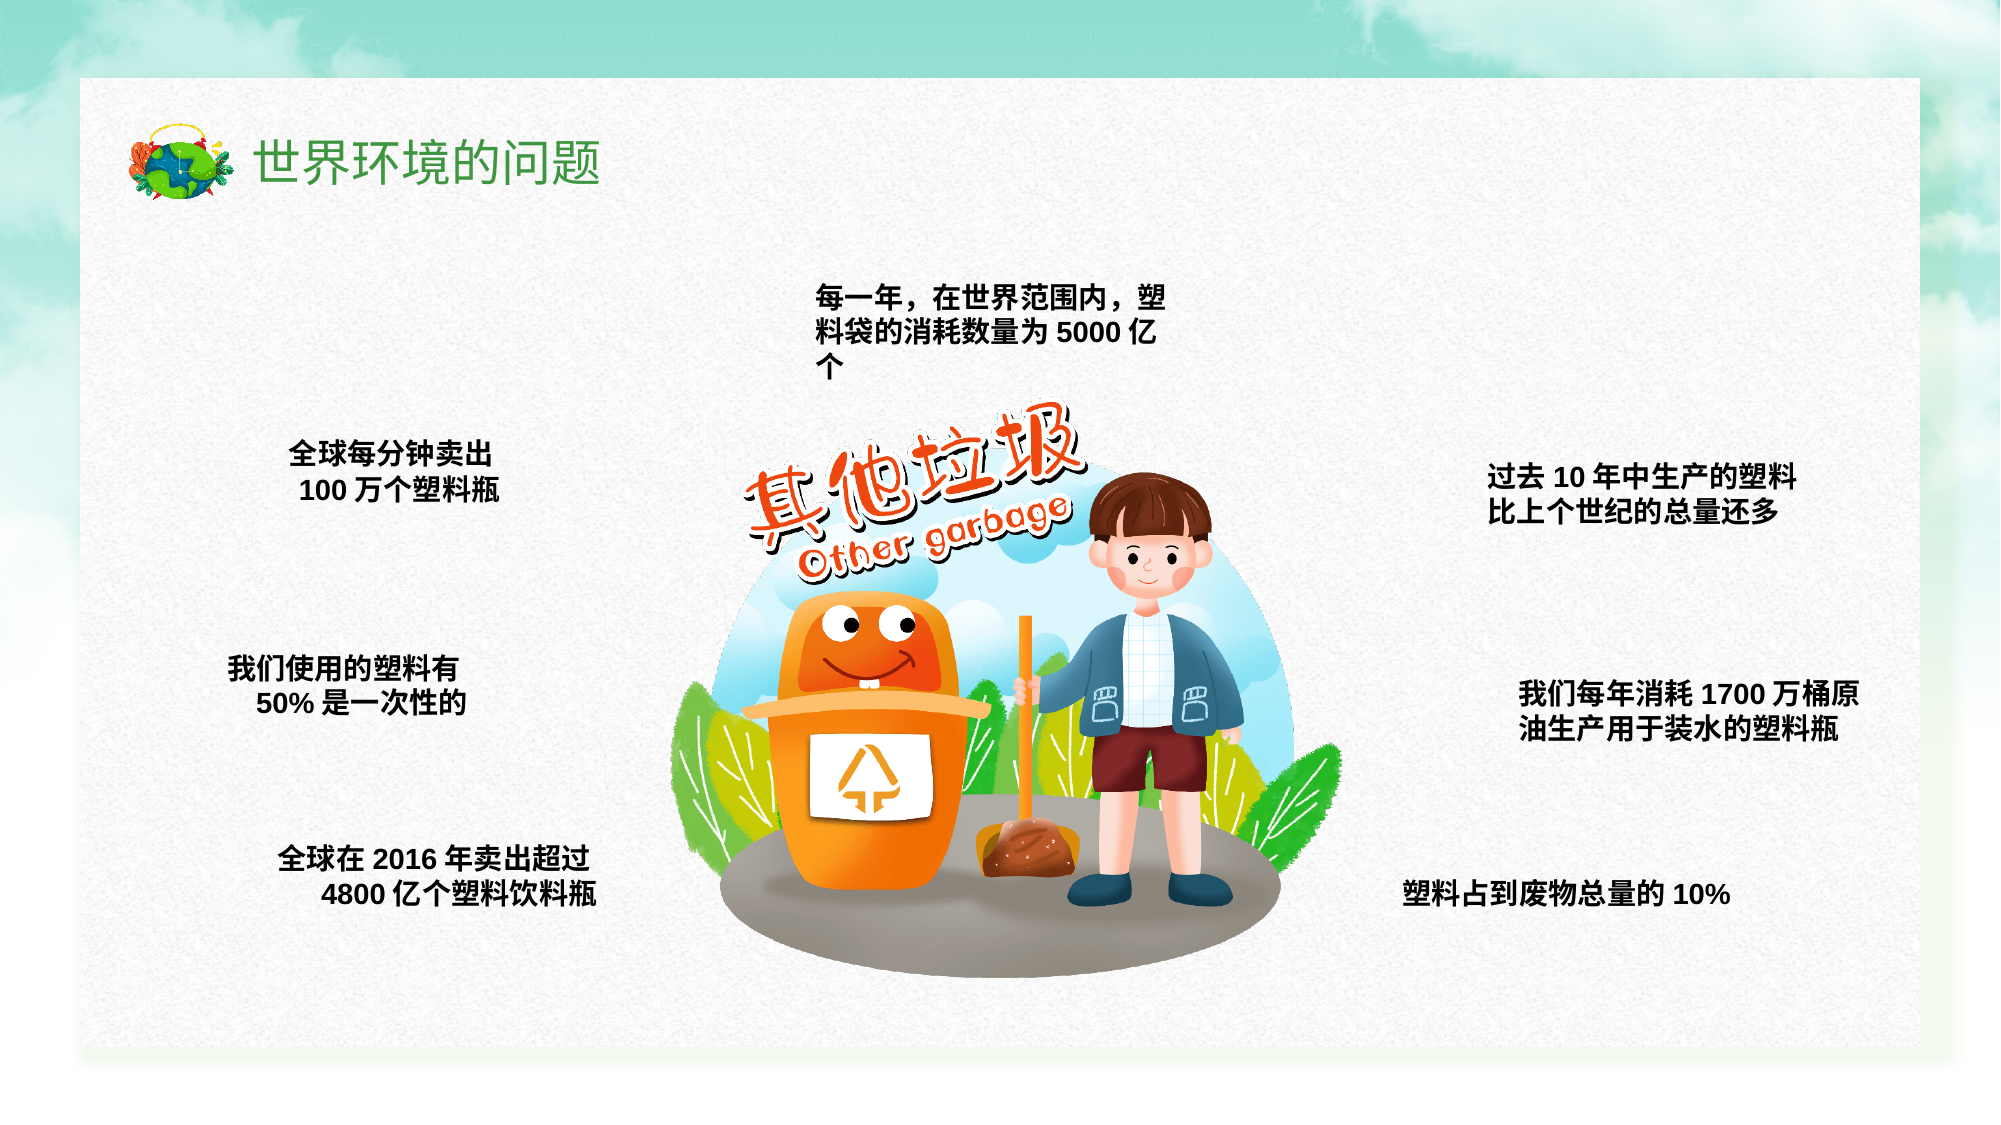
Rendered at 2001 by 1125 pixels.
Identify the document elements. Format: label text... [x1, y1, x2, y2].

text_box 我们每年消耗1700万桶原油生产用于装水的塑料瓶 [1503, 668, 1891, 753]
text_box 塑料占到废物总量的10% [1387, 867, 1883, 918]
picture [0, 0, 2000, 1125]
text_box 全球每分钟卖出100万个塑料瓶 [267, 428, 516, 514]
text_box 过去10年中生产的塑料比上个世纪的总量还多 [1472, 450, 1821, 536]
text_box 每一年，在世界范围内，塑料袋的消耗数量为5000亿个 [800, 271, 1199, 373]
text_box 全球在2016年卖出超过4800亿个塑料饮料瓶 [206, 832, 613, 918]
text_box 我们使用的塑料有50%是一次性的 [158, 642, 483, 728]
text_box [123, 104, 857, 218]
